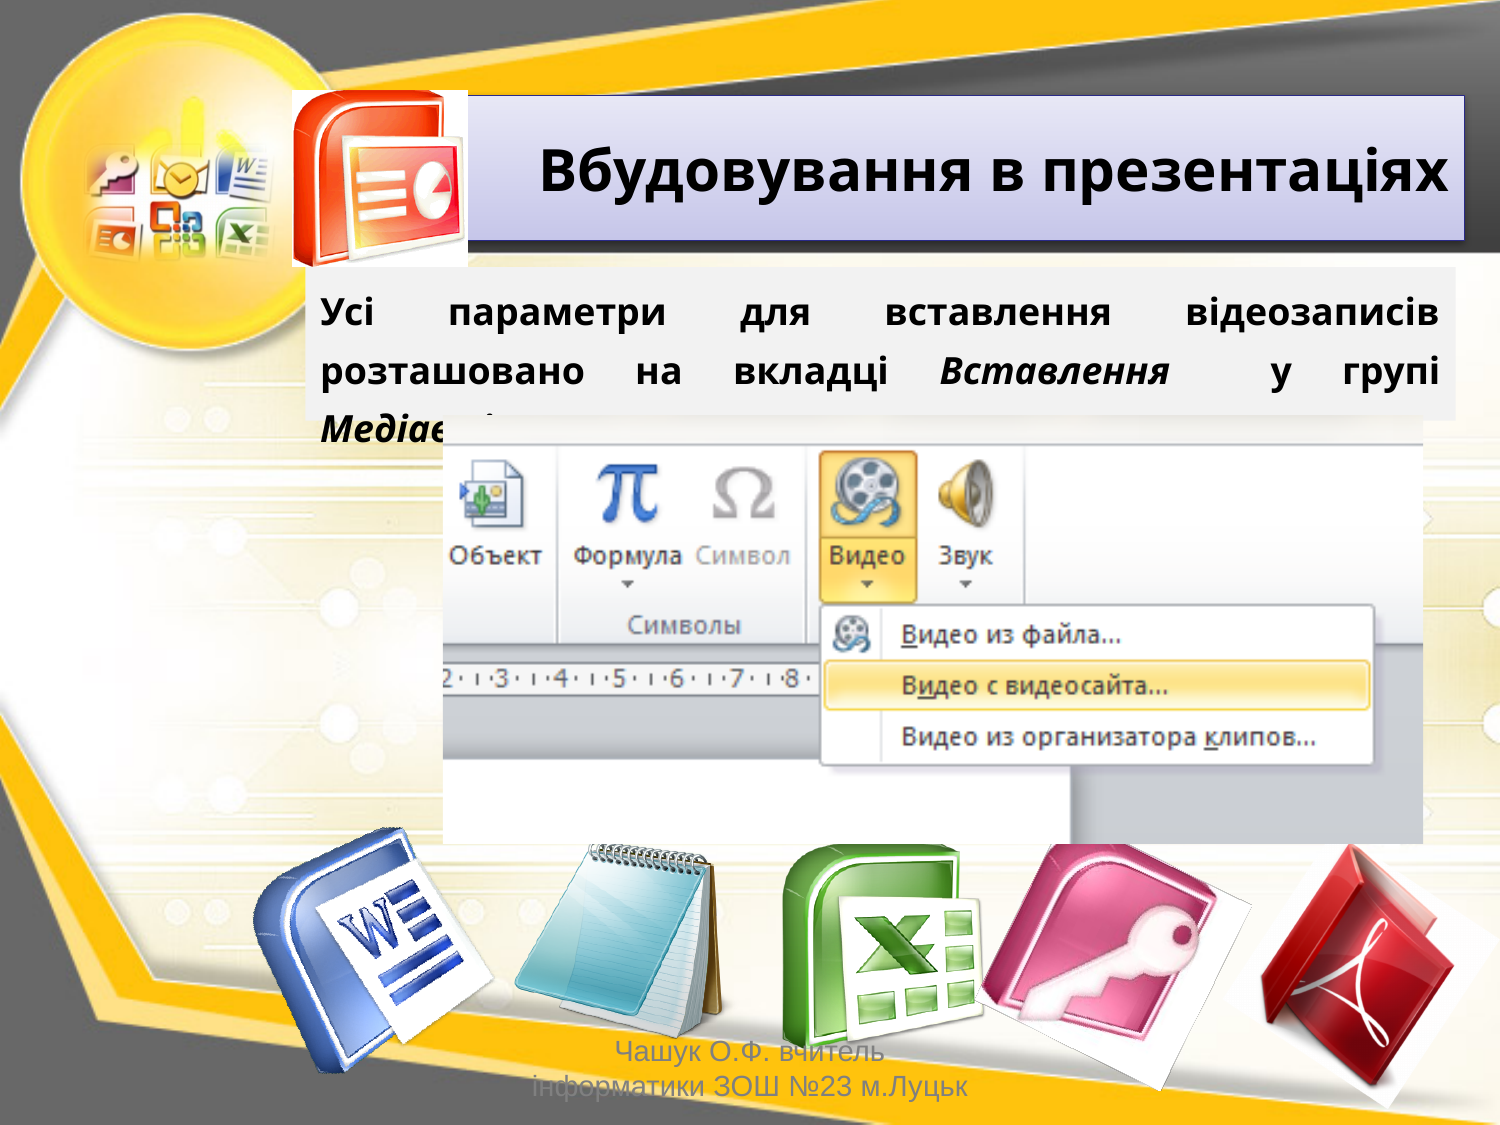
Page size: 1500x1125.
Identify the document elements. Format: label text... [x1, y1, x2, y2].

picture [0, 0, 1500, 1125]
title Вбудовування в презентаціях [472, 95, 1465, 241]
footer Чашук О.Ф. вчитель інформатики ЗОШ №23 м.Луцьк [512, 1024, 988, 1103]
list Усі параметри для вставлення відеозаписів розташовано на вкладці Вставлення у групі Медіавміст. [305, 267, 1456, 421]
